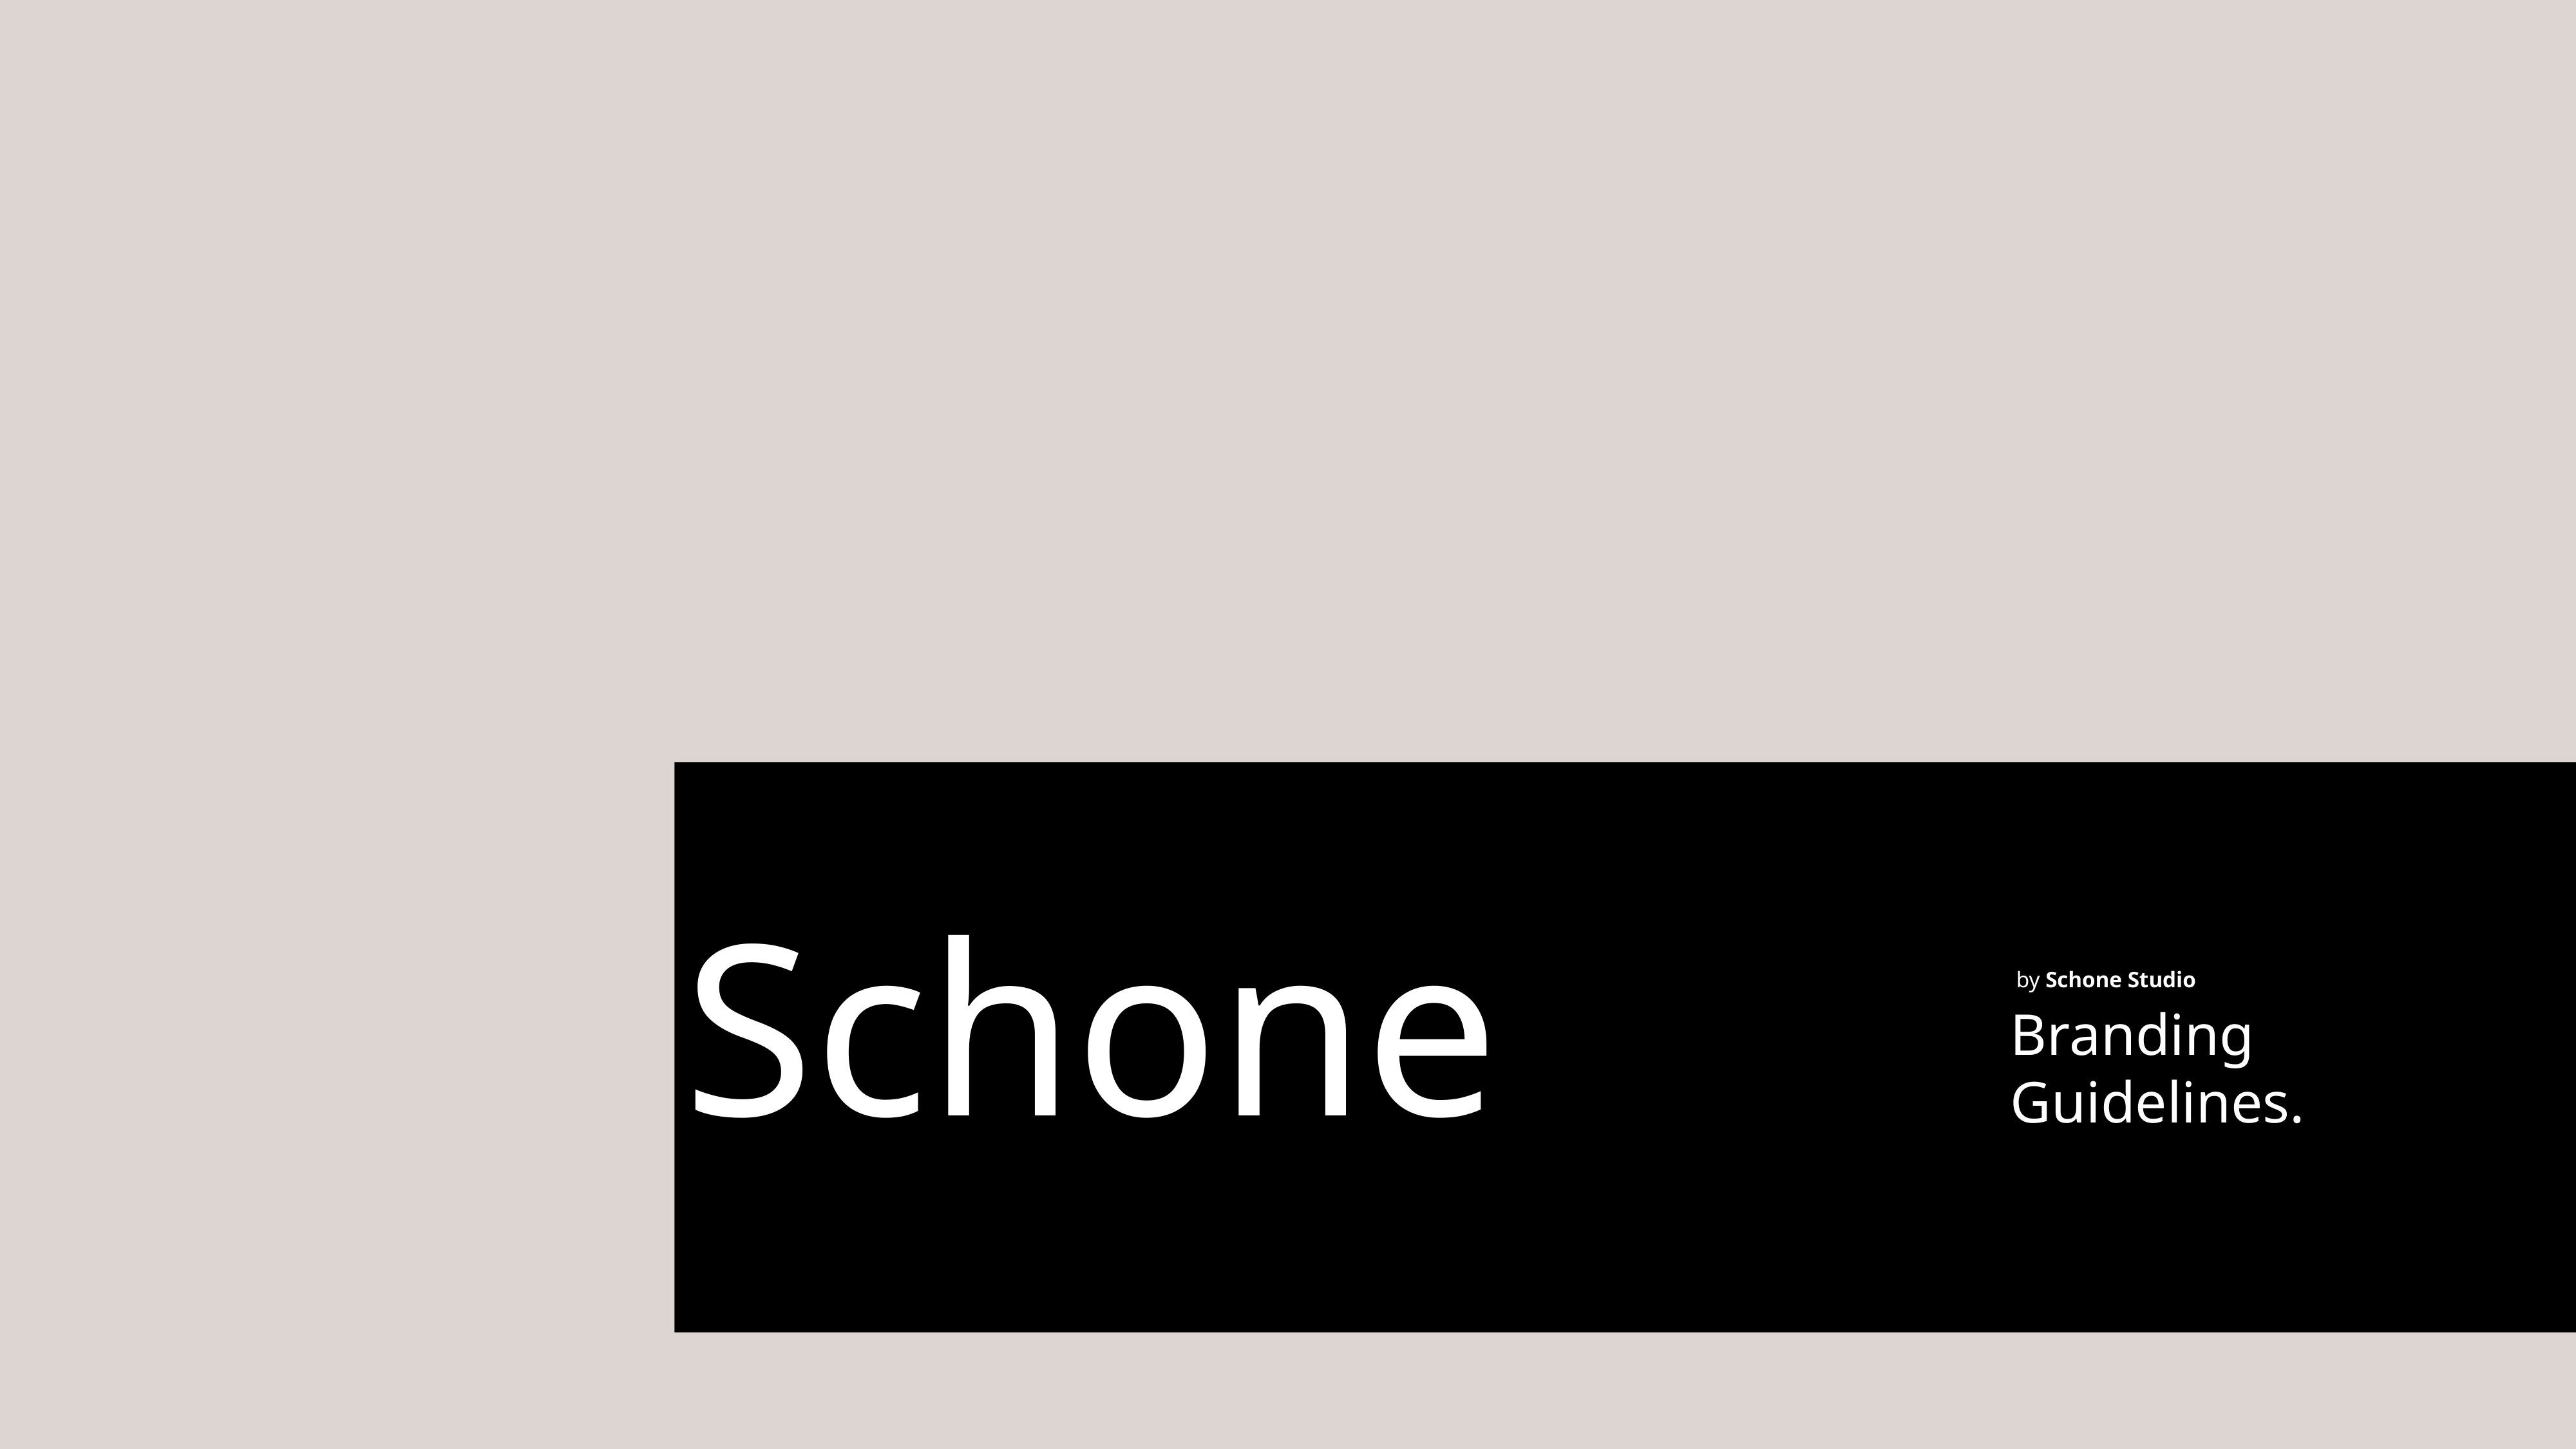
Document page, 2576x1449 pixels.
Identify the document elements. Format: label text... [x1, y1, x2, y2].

text_box by Schone Studio [2009, 945, 2204, 999]
text_box [1605, 762, 2576, 1332]
picture [0, 116, 1605, 1333]
text_box Branding Guidelines. [2003, 990, 2313, 1142]
